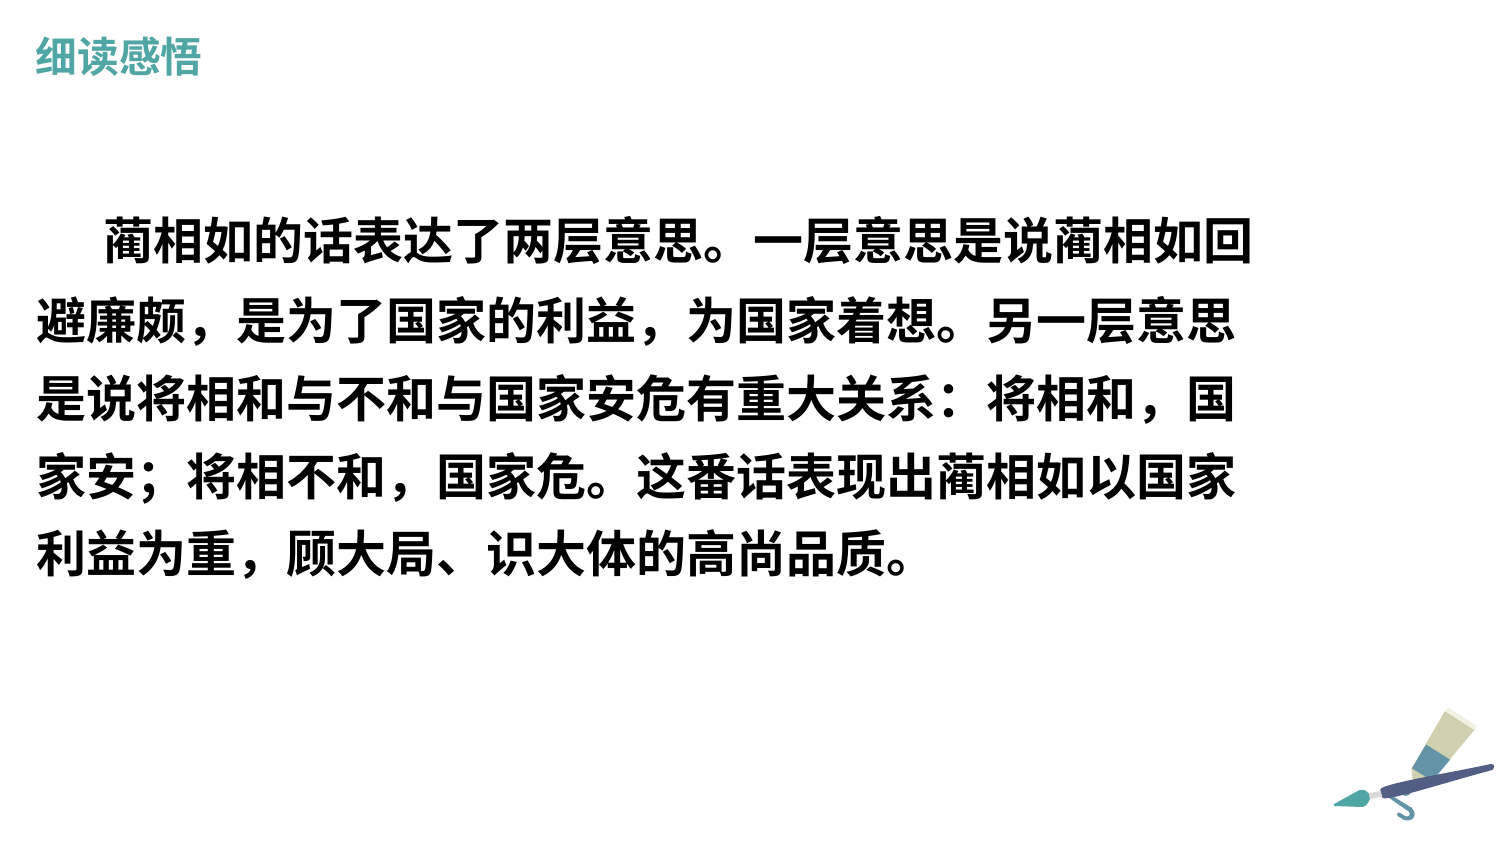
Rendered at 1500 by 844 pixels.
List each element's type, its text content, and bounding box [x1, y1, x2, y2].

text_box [1358, 708, 1481, 844]
text_box 细读感悟 [24, 25, 261, 87]
text_box 蔺相如的话表达了两层意思。一层意思是说蔺相如回避廉颇，是为了国家的利益，为国家着想。另一层意思是说将相和与不和与国家安危有重大关系：将相和，国家安；将相不和，国家危。这番话表现出蔺相如以国家利益为重，顾大局、识大体的高尚品质。 [24, 174, 1265, 589]
